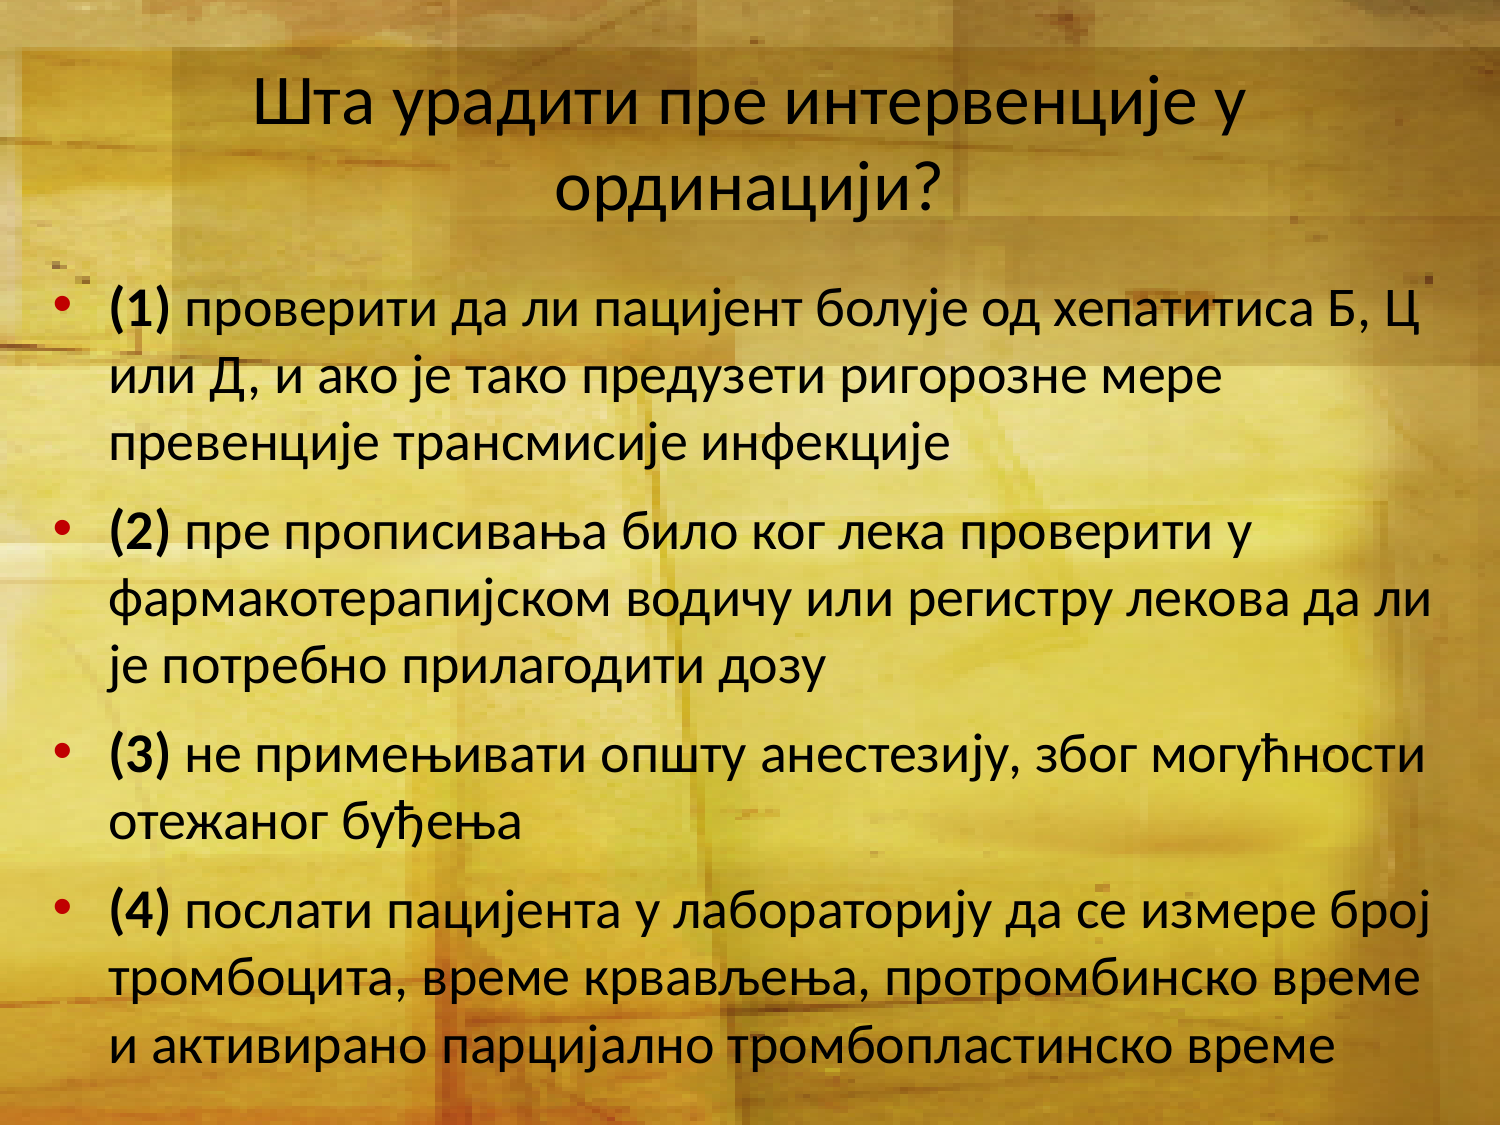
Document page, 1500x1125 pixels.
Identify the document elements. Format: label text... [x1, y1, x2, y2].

picture [0, 0, 1500, 1125]
list (1) проверити да ли пацијент болује од хепатитиса Б, Ц или Д, и ако је тако предузети ригорoзне мере превенције трансмисије инфекције (2) пре прописивања било ког лека проверити у фармакотерапијском водичу или регистру лекова да ли је потребно прилагодити дозу (3) не примењивати општу анестезију, због могућности отежаног буђења (4) послати пацијента у лабораторију да се измере број тромбоцита, време крвављења, протромбинско време и активирано парцијално тромбопластинско време [37, 262, 1463, 1100]
title Шта урадити пре интервенције у ординацији? [75, 45, 1425, 233]
